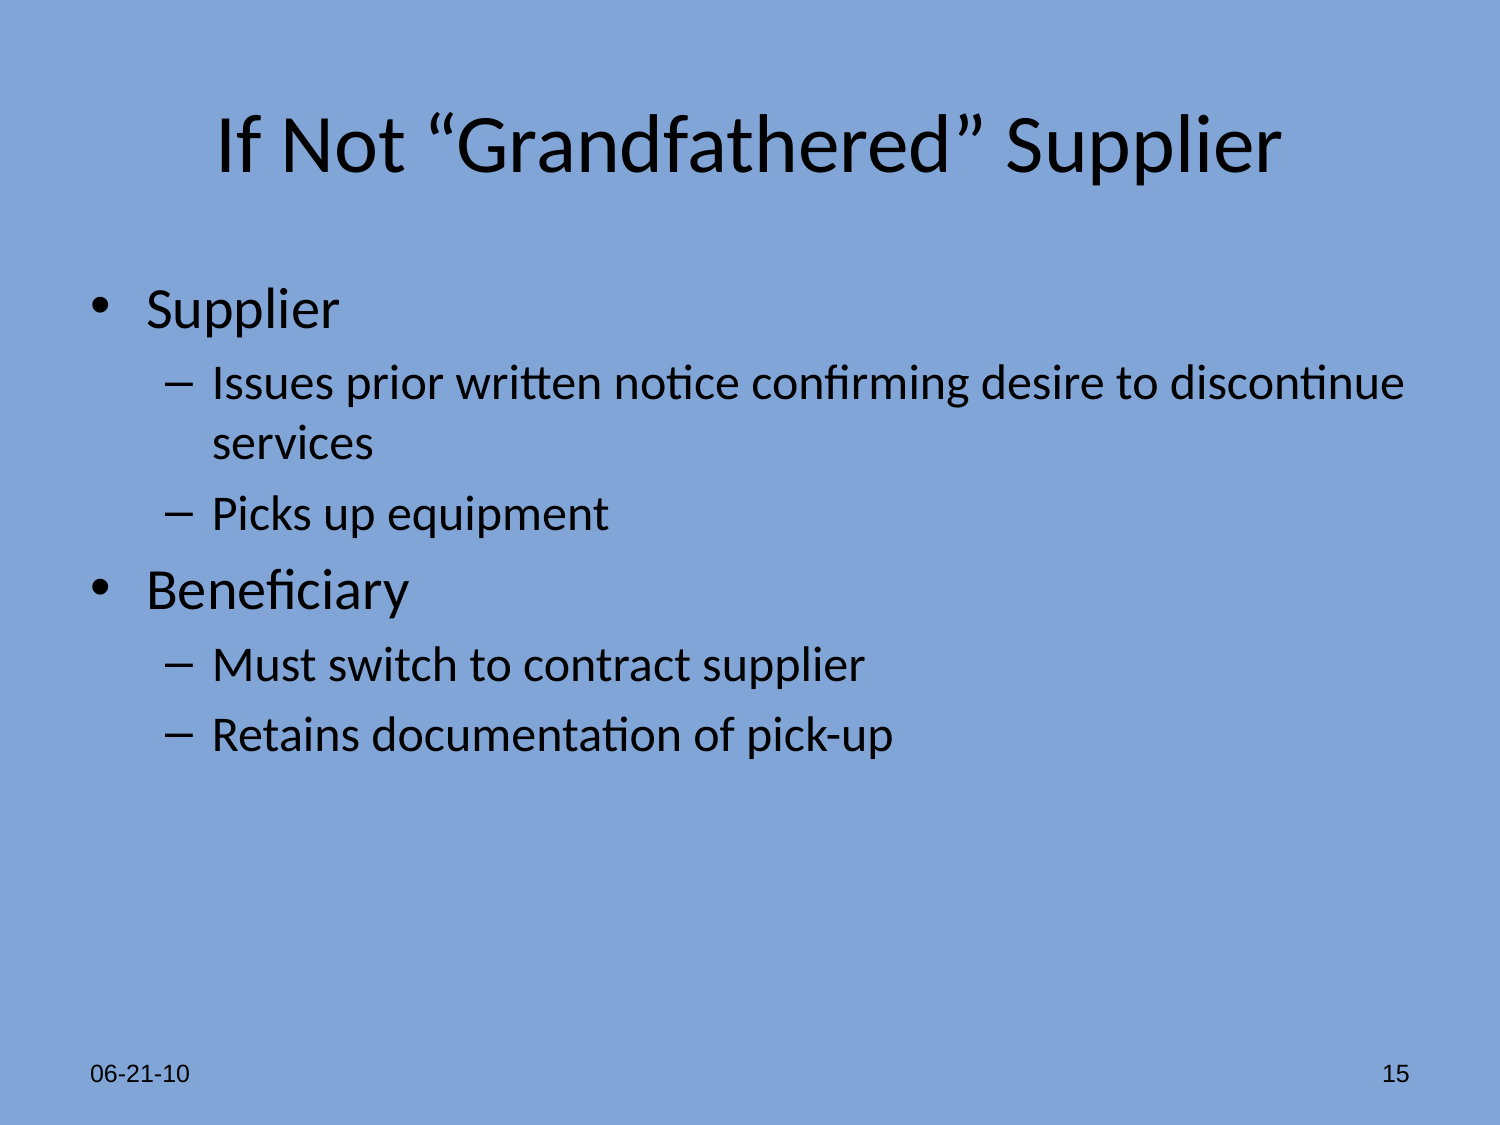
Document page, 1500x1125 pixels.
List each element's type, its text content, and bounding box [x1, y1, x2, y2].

list Supplier Issues prior written notice confirming desire to discontinue services Picks up equipment Beneficiary Must switch to contract supplier Retains documentation of pick-up [74, 262, 1426, 1006]
title If Not “Grandfathered” Supplier [74, 44, 1426, 233]
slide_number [75, 1042, 425, 1103]
slide_number 15 [1074, 1042, 1425, 1103]
